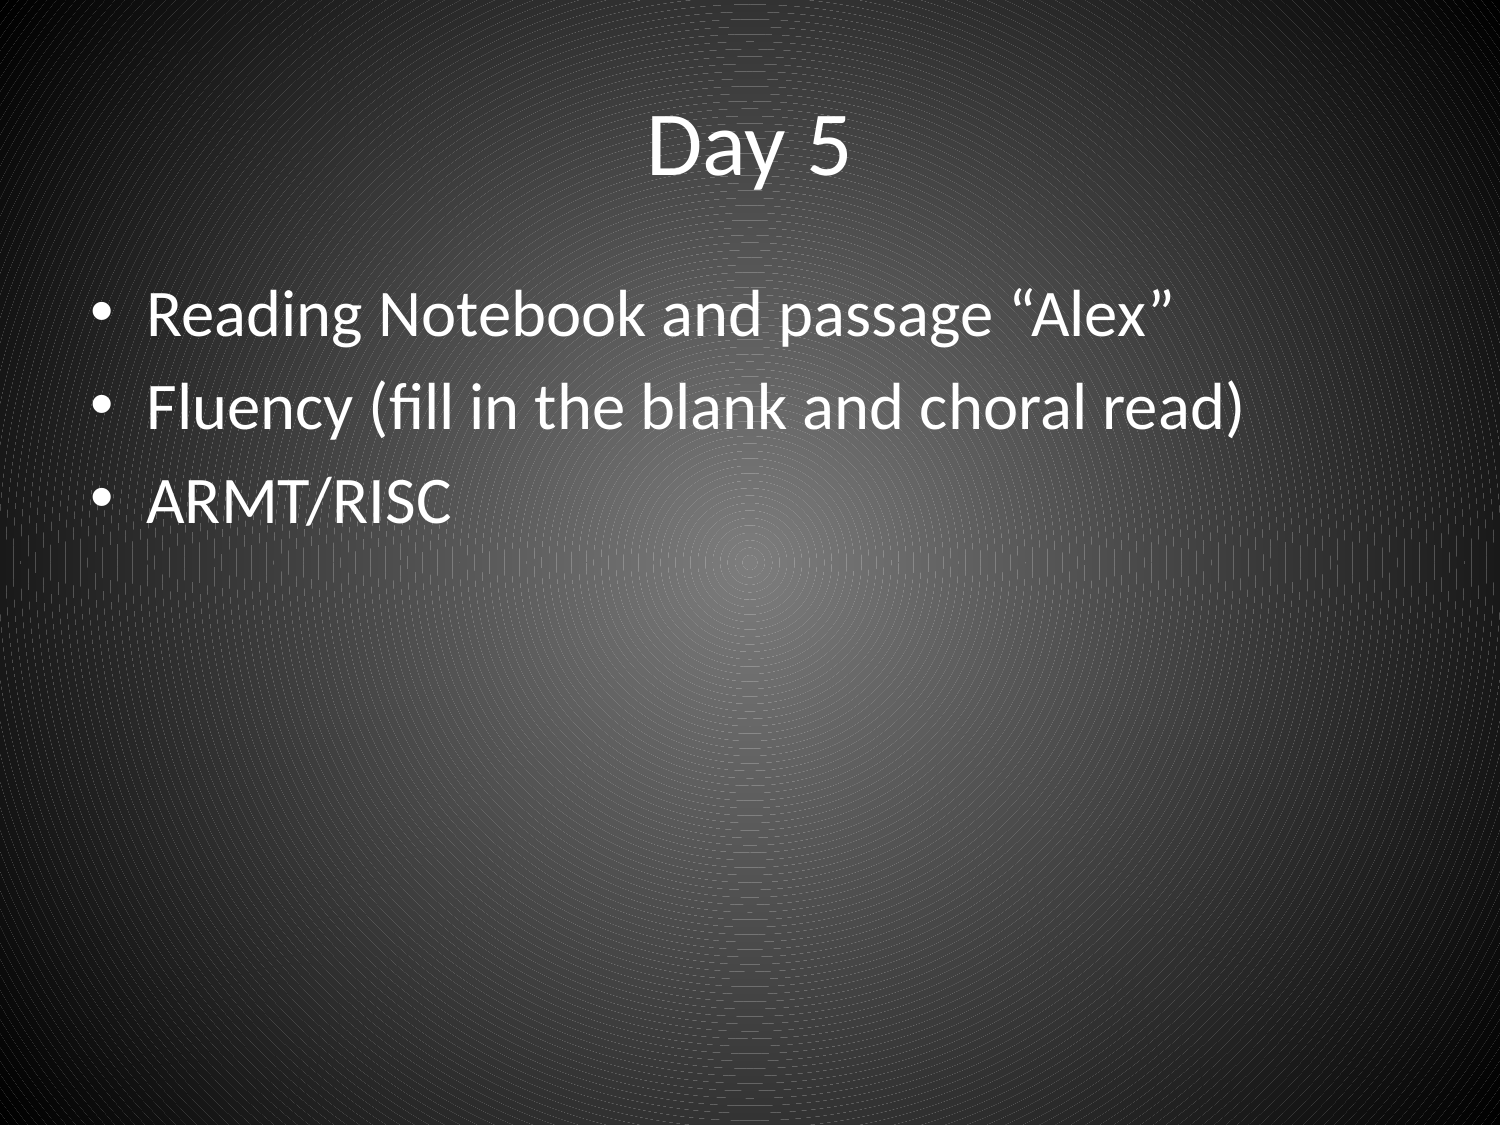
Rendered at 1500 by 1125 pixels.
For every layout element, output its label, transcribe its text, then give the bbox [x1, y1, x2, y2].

title Day 5 [75, 45, 1425, 233]
list Reading Notebook and passage “Alex” Fluency (fill in the blank and choral read) ARMT/RISC [75, 262, 1425, 1005]
